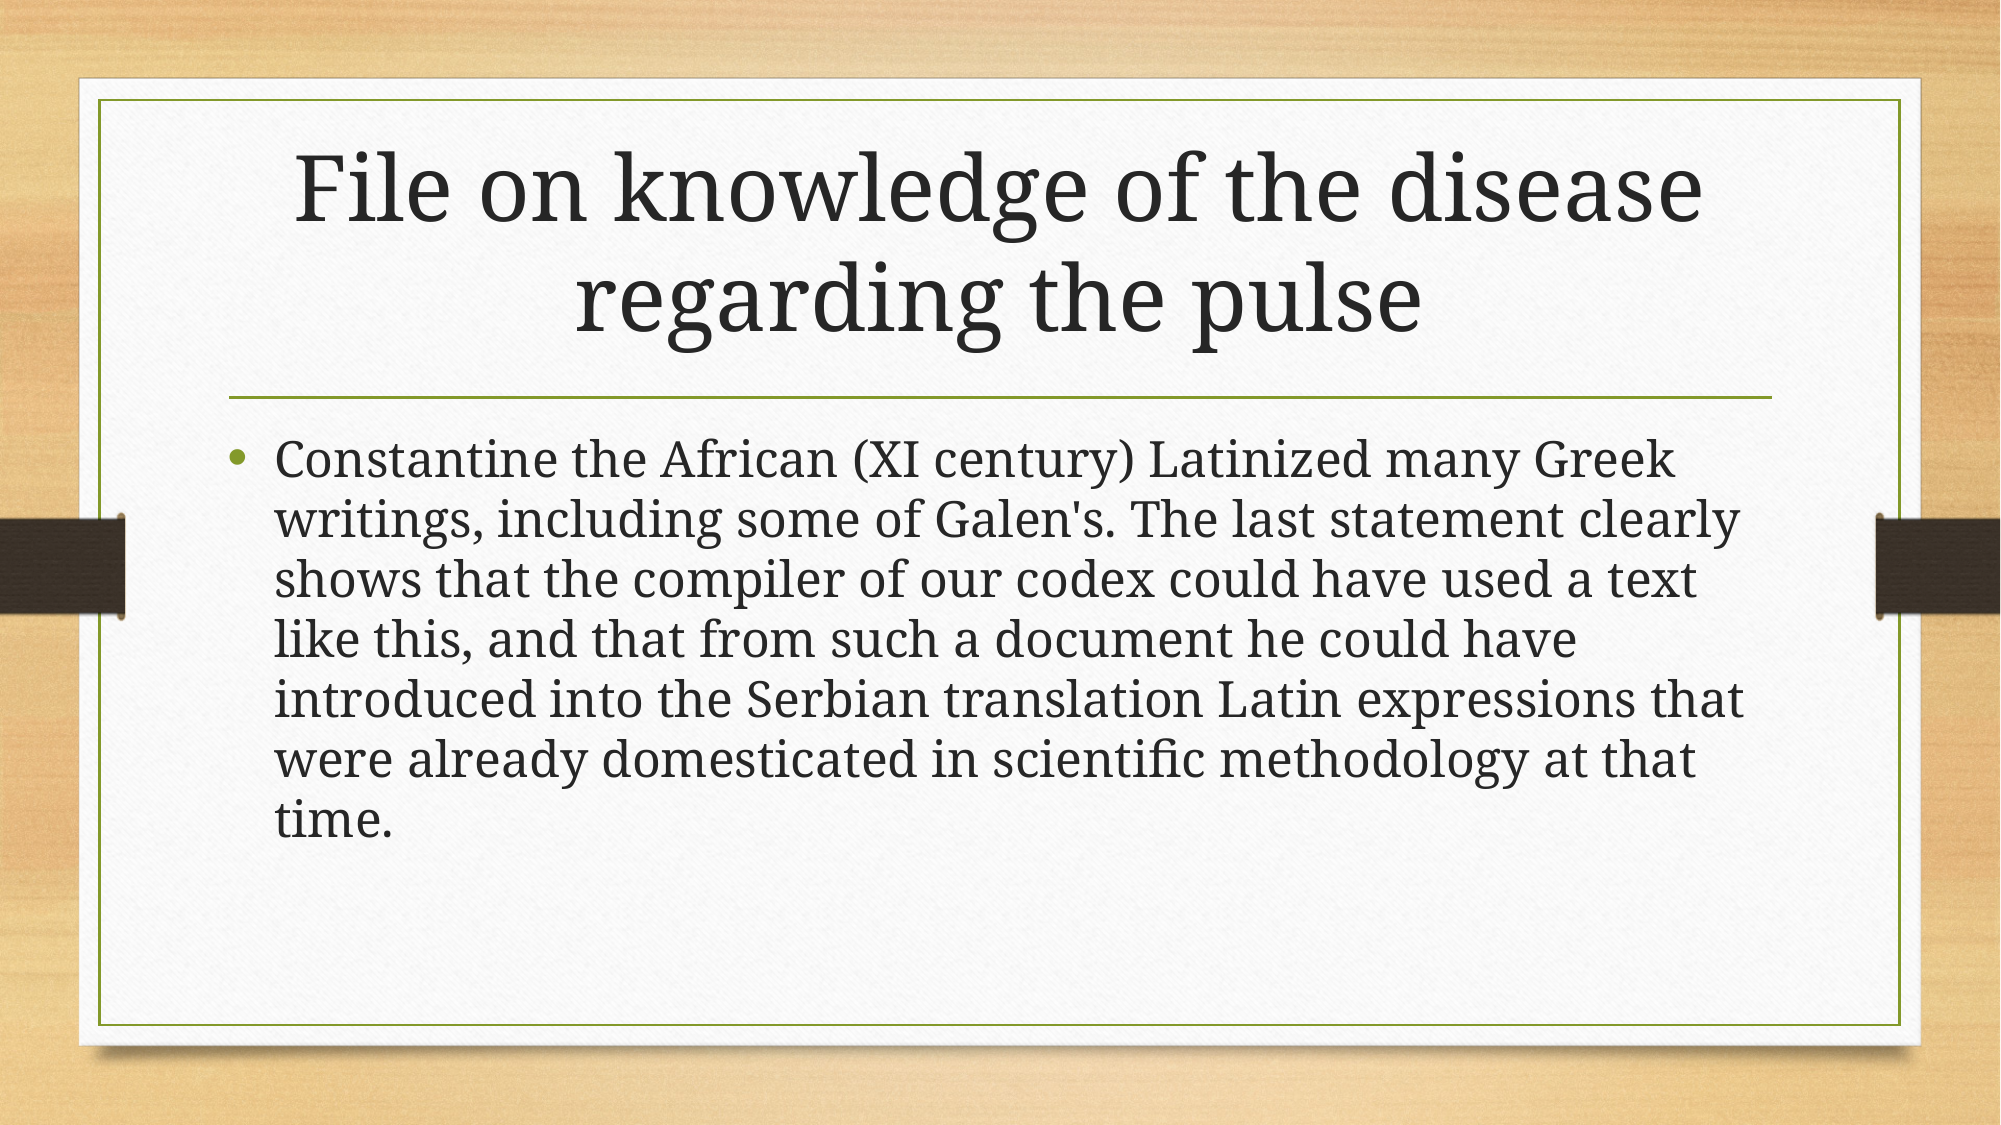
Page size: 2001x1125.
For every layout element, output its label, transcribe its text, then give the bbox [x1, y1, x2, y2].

picture [0, 0, 2001, 1125]
list Constantine the African (XI century) Latinized many Greek writings, including some of Galen's. The last statement clearly shows that the compiler of our codex could have used a text like this, and that from such a document he could have introduced into the Serbian translation Latin expressions that were already domesticated in scientific methodology at that time. [212, 419, 1788, 964]
title File on knowledge of the disease regarding the pulse [212, 104, 1788, 375]
